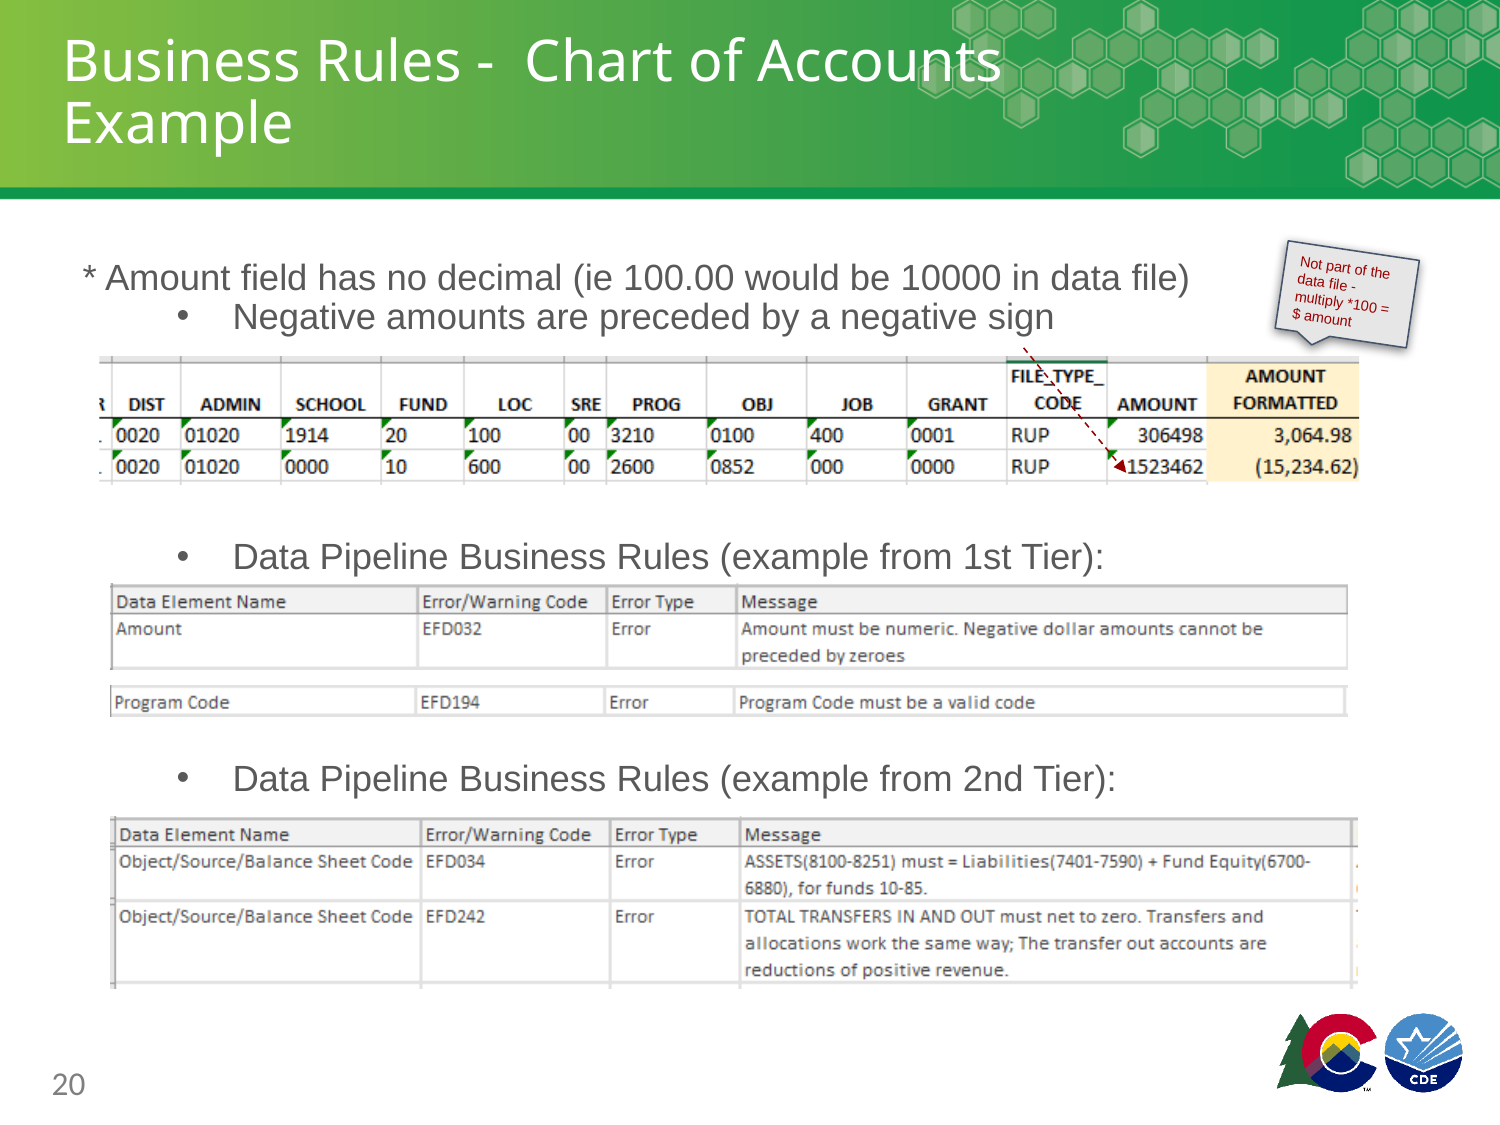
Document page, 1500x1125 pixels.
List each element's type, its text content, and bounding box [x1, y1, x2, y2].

picture [110, 685, 1349, 718]
picture [1275, 1012, 1463, 1093]
list * Amount field has no decimal (ie 100.00 would be 10000 in data file) Negative amounts are preceded by a negative sign Data Pipeline Business Rules (example from 1st Tier): Data Pipeline Business Rules (example from 2nd Tier): [82, 258, 1377, 1020]
picture [99, 356, 1360, 485]
picture [110, 583, 1349, 670]
picture [110, 816, 1358, 989]
text_box Not part of the data file - multiply *100 = $ amount [1275, 240, 1420, 348]
title Business Rules - Chart of Accounts Example [62, 31, 1061, 156]
slide_number 20 [36, 1054, 375, 1115]
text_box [1023, 347, 1127, 474]
picture [0, 0, 1500, 200]
